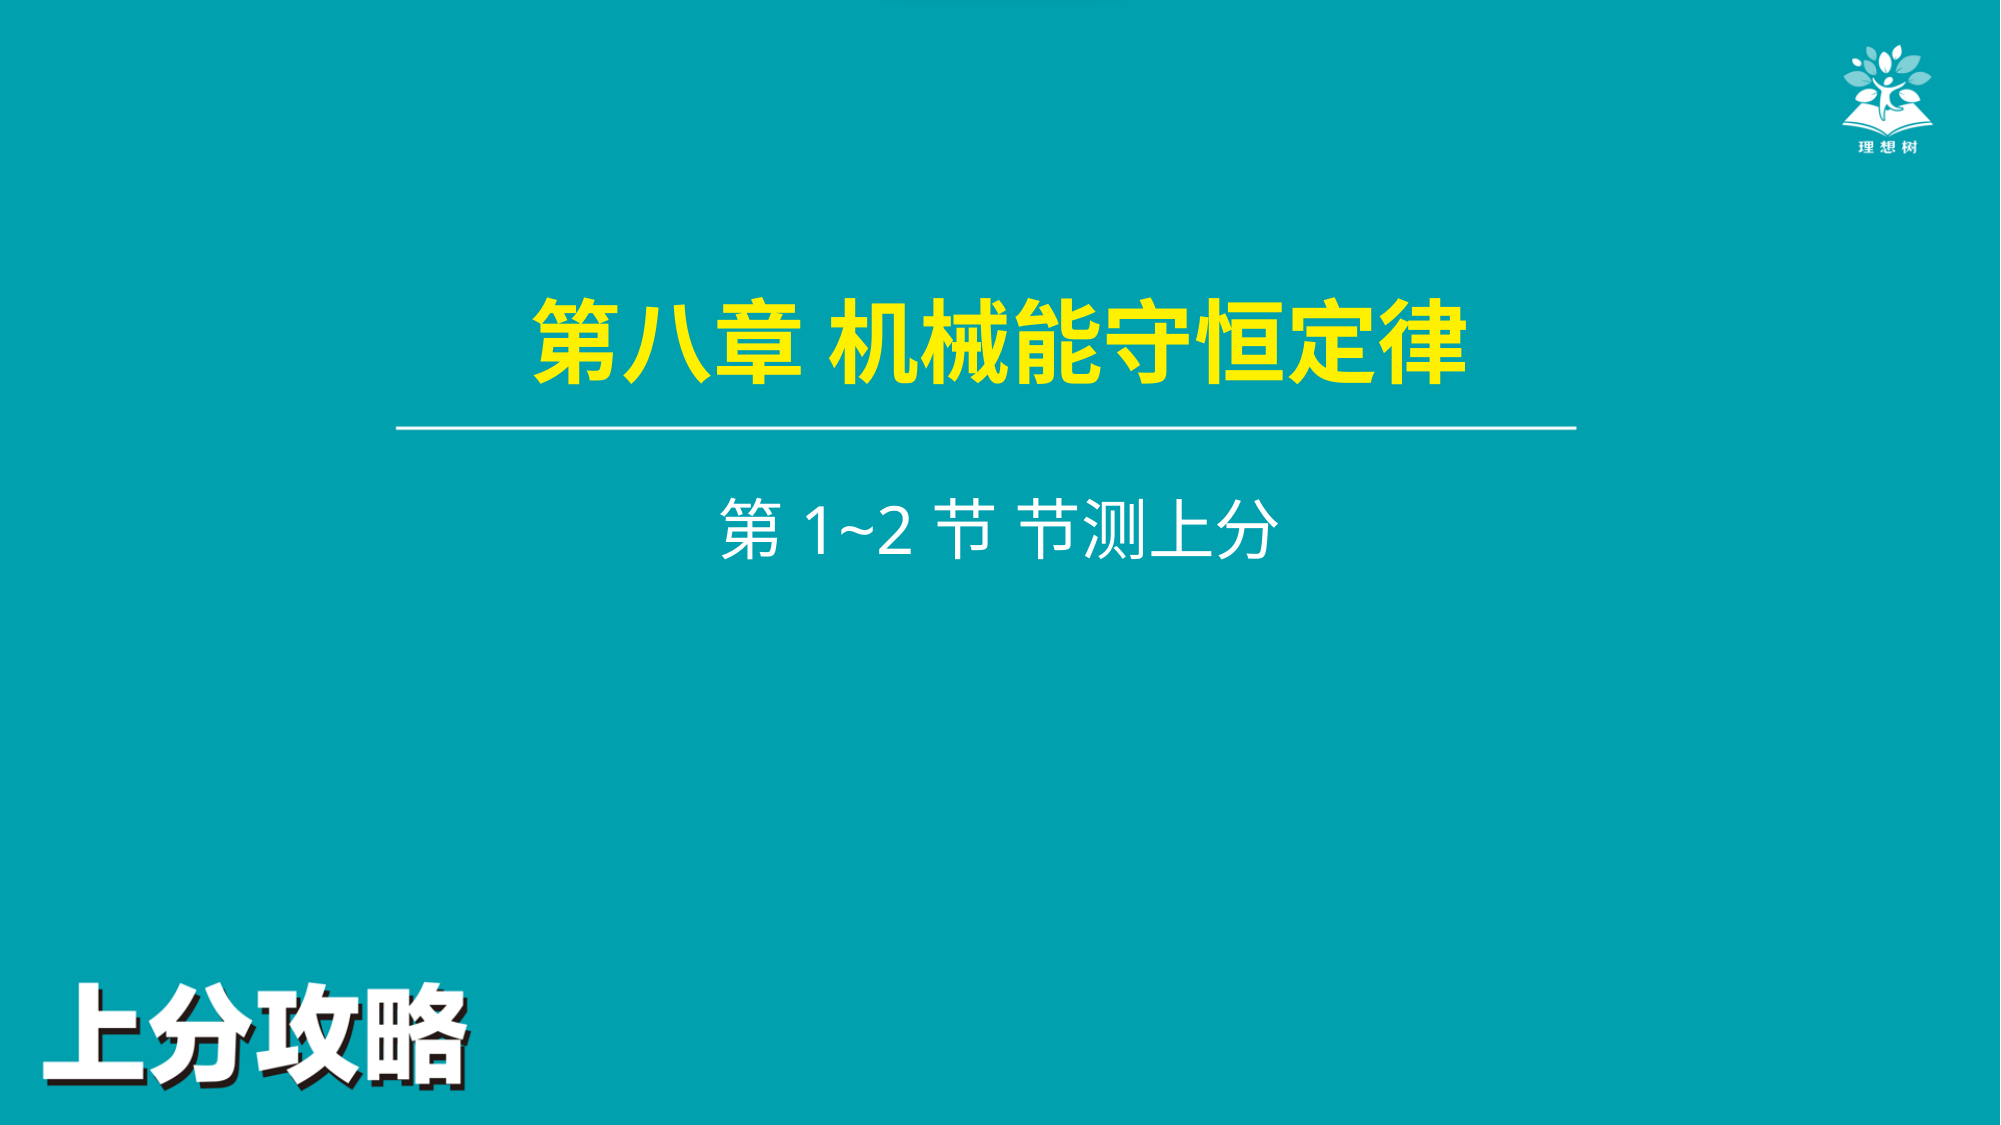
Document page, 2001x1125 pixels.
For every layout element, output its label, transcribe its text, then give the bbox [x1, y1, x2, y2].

text_box 第1~2节 节测上分 [0, 472, 2000, 579]
text_box 第八章 机械能守恒定律 [0, 265, 2000, 413]
picture [0, 0, 2000, 265]
picture [0, 579, 2000, 1125]
picture [0, 413, 2000, 472]
